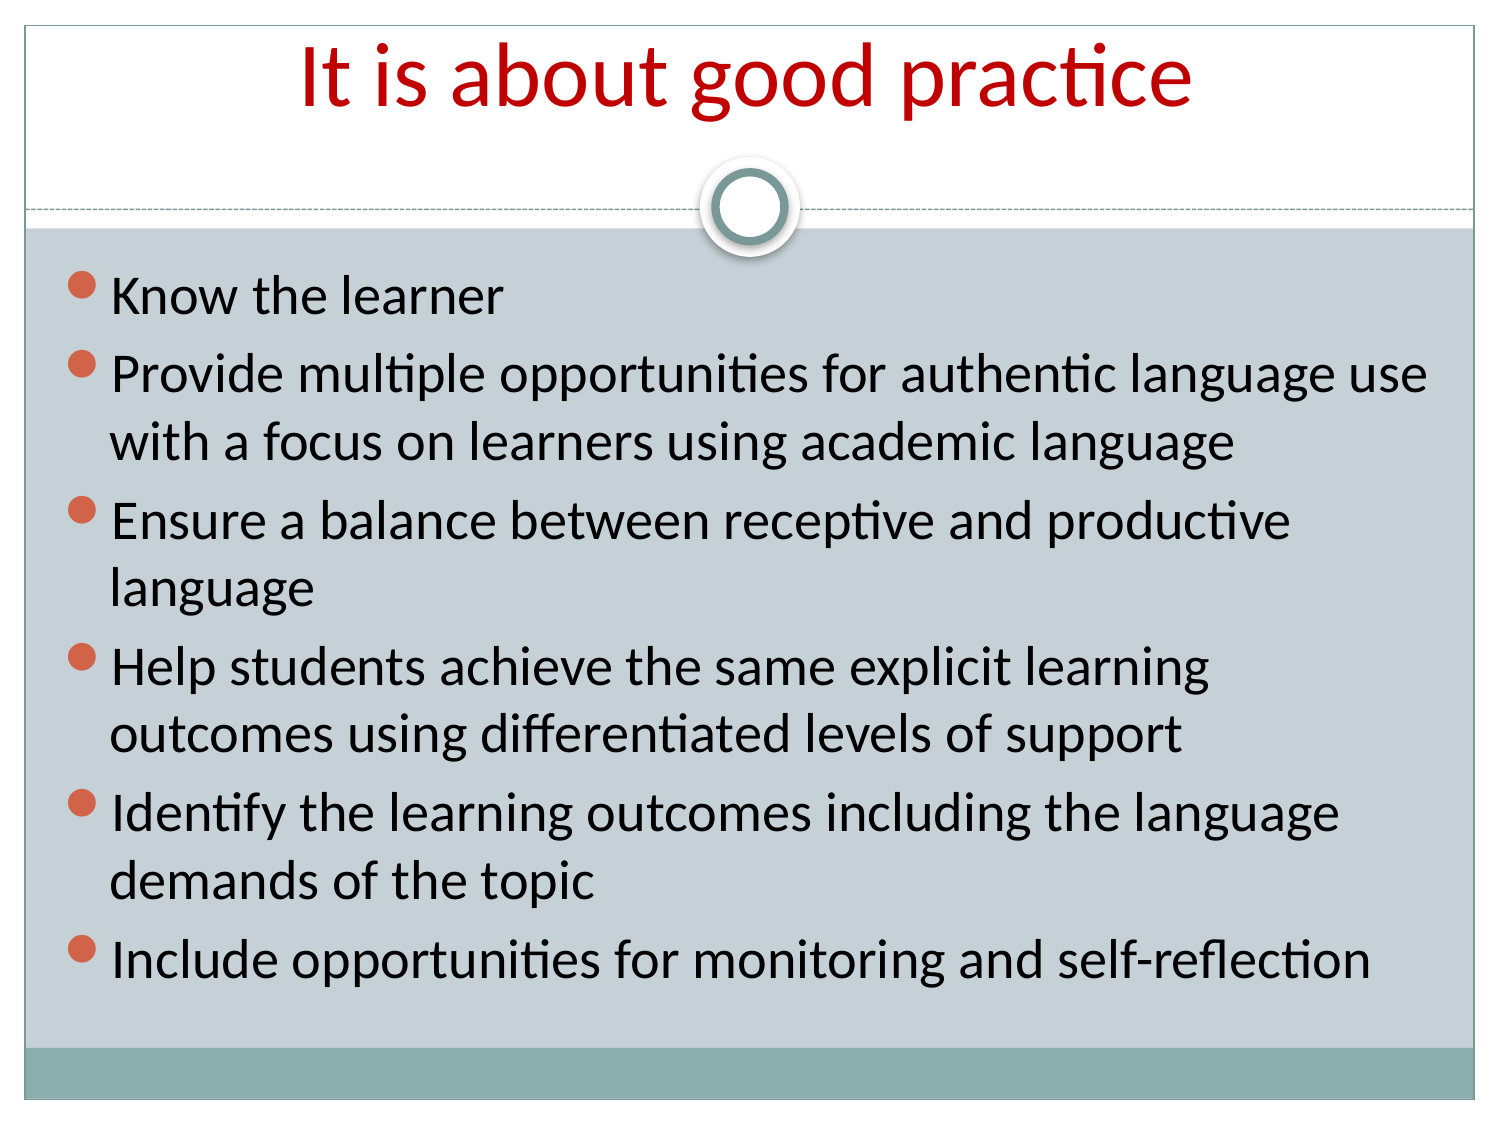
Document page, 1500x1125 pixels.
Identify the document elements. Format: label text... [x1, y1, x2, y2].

text_box Know the learner Provide multiple opportunities for authentic language use with a focus on learners using academic language Ensure a balance between receptive and productive language Help students achieve the same explicit learning outcomes using differentiated levels of support Identify the learning outcomes including the language demands of the topic Include opportunities for monitoring and self-reflection [49, 250, 1445, 1055]
text_box It is about good practice [46, 0, 1447, 223]
